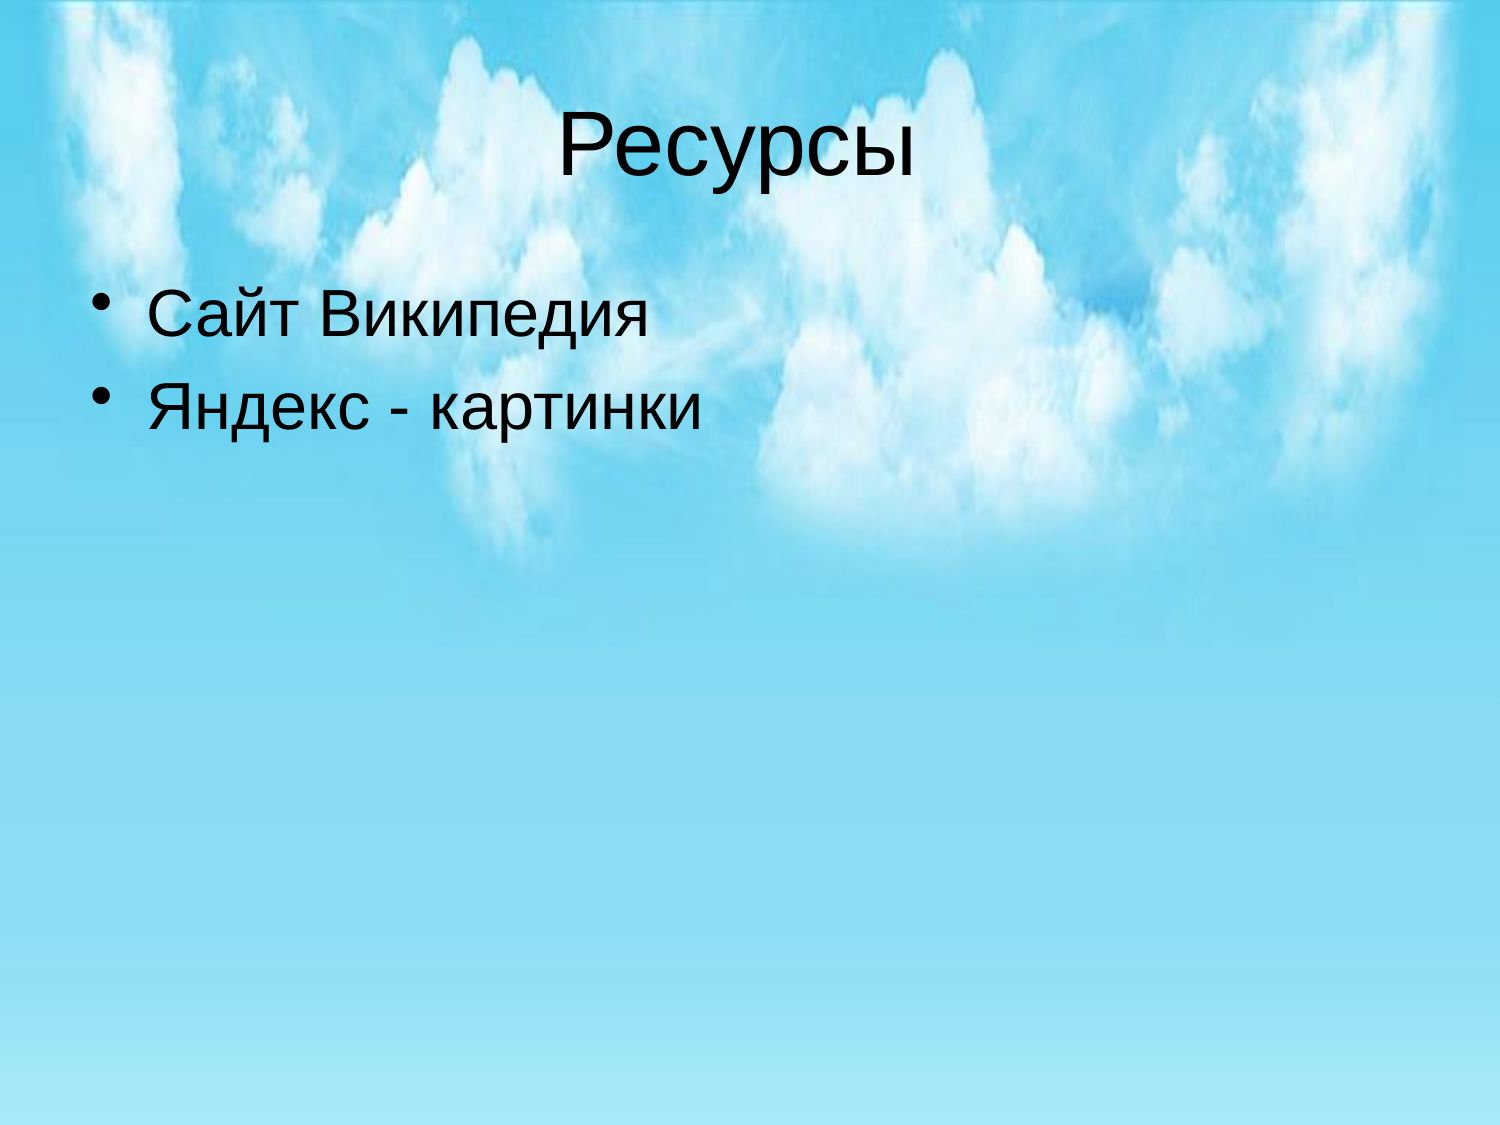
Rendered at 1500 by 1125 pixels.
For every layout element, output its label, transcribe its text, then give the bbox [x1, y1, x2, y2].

list Сайт Википедия Яндекс - картинки [74, 262, 1426, 1006]
title Ресурсы [74, 44, 1426, 233]
picture [0, 0, 1500, 1125]
